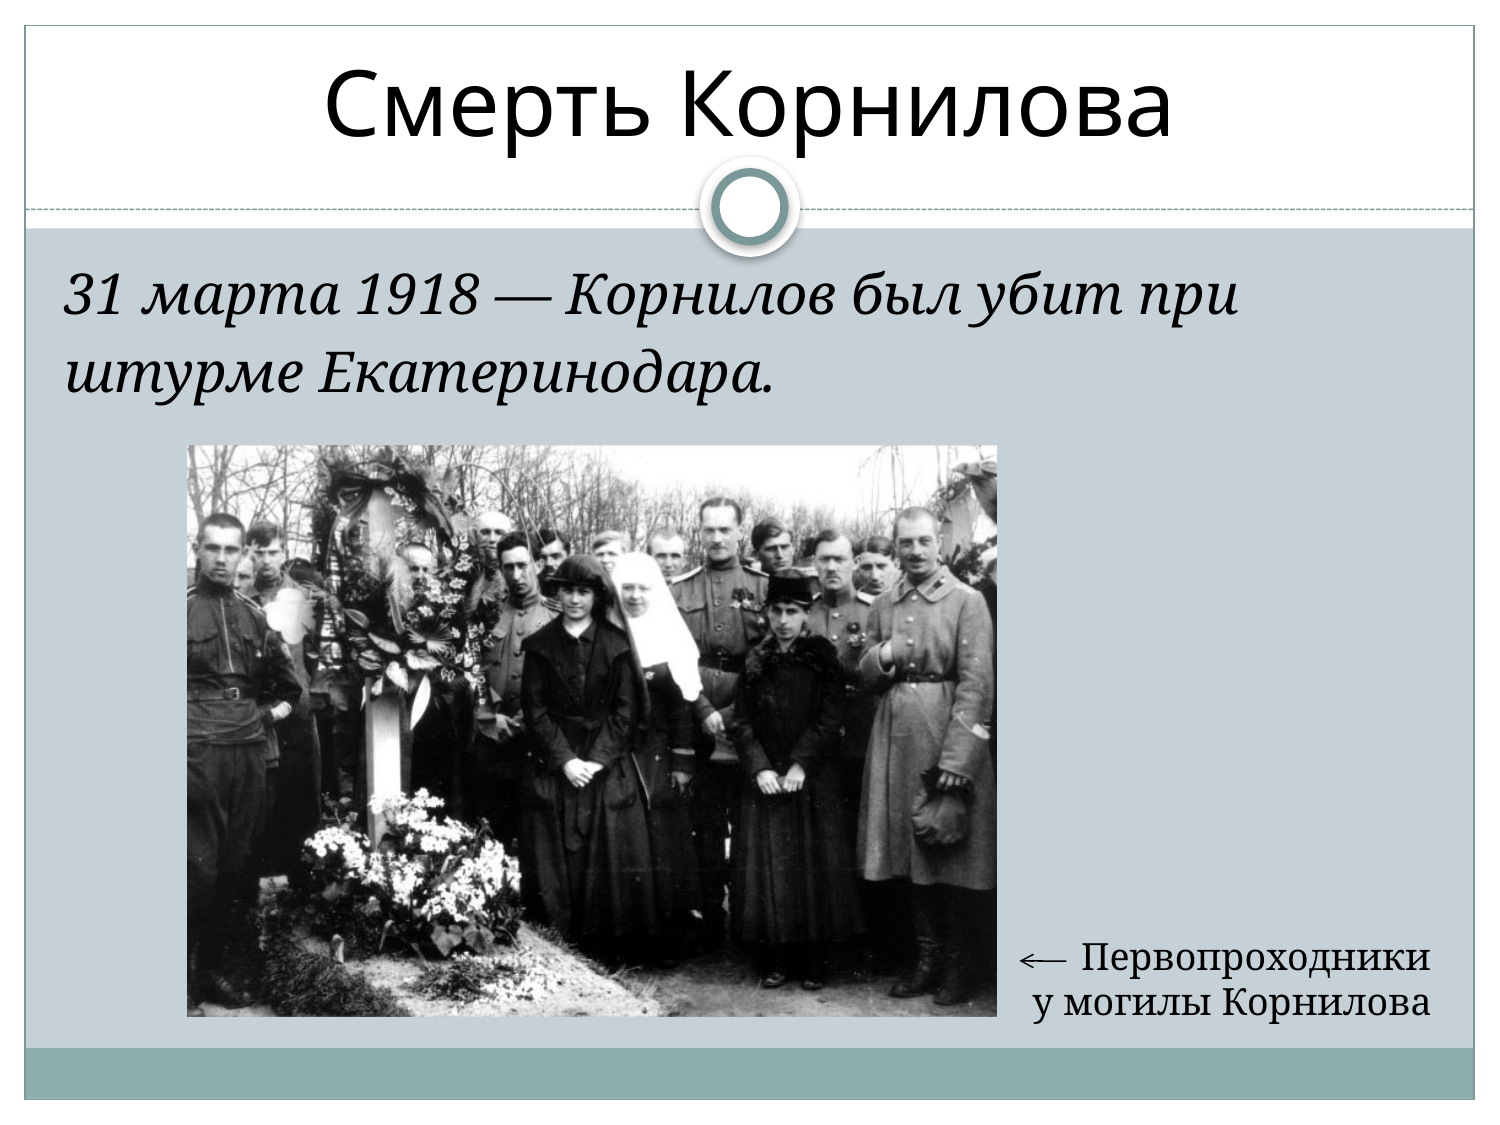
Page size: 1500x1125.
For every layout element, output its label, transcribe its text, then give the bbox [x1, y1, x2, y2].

title Смерть Корнилова [49, 37, 1450, 162]
list 31 марта 1918 — Корнилов был убит при штурме Екатеринодара. [49, 250, 1445, 1001]
picture [187, 445, 997, 1017]
text_box Первопроходники у могилы Корнилова [1007, 925, 1465, 1031]
